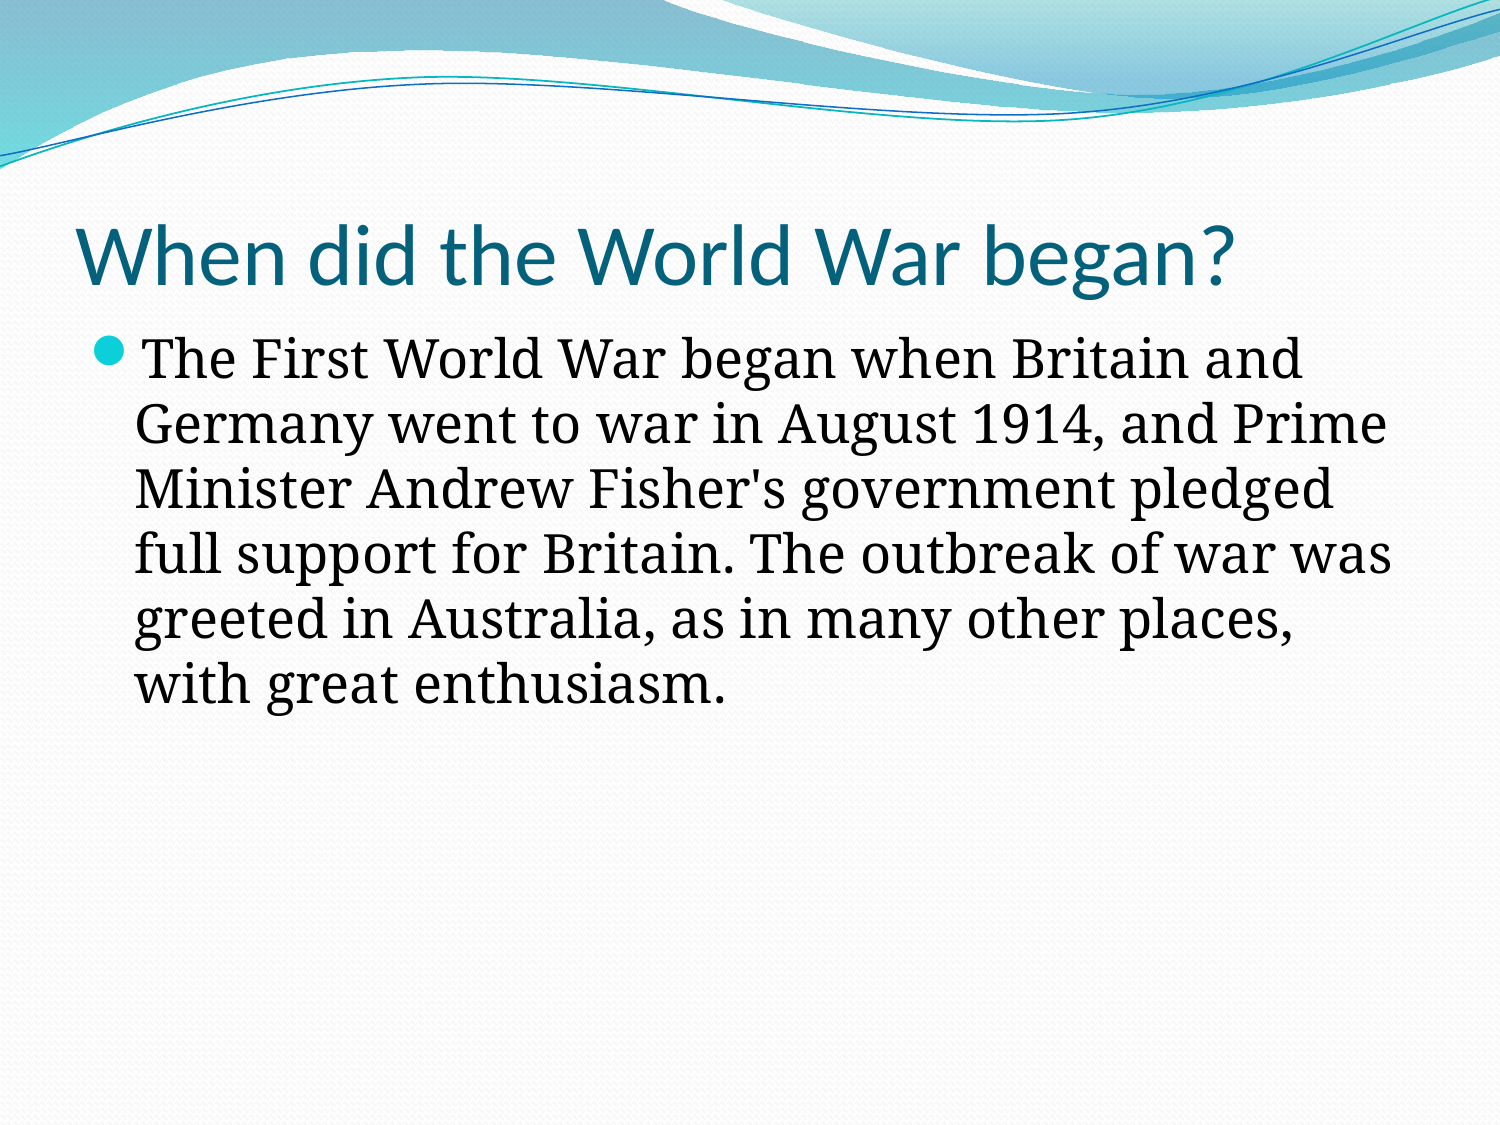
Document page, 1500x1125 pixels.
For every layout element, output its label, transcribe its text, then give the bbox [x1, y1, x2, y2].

title When did the World War began? [75, 115, 1425, 303]
list The First World War began when Britain and Germany went to war in August 1914, and Prime Minister Andrew Fisher's government pledged full support for Britain. The outbreak of war was greeted in Australia, as in many other places, with great enthusiasm. [75, 317, 1425, 1038]
